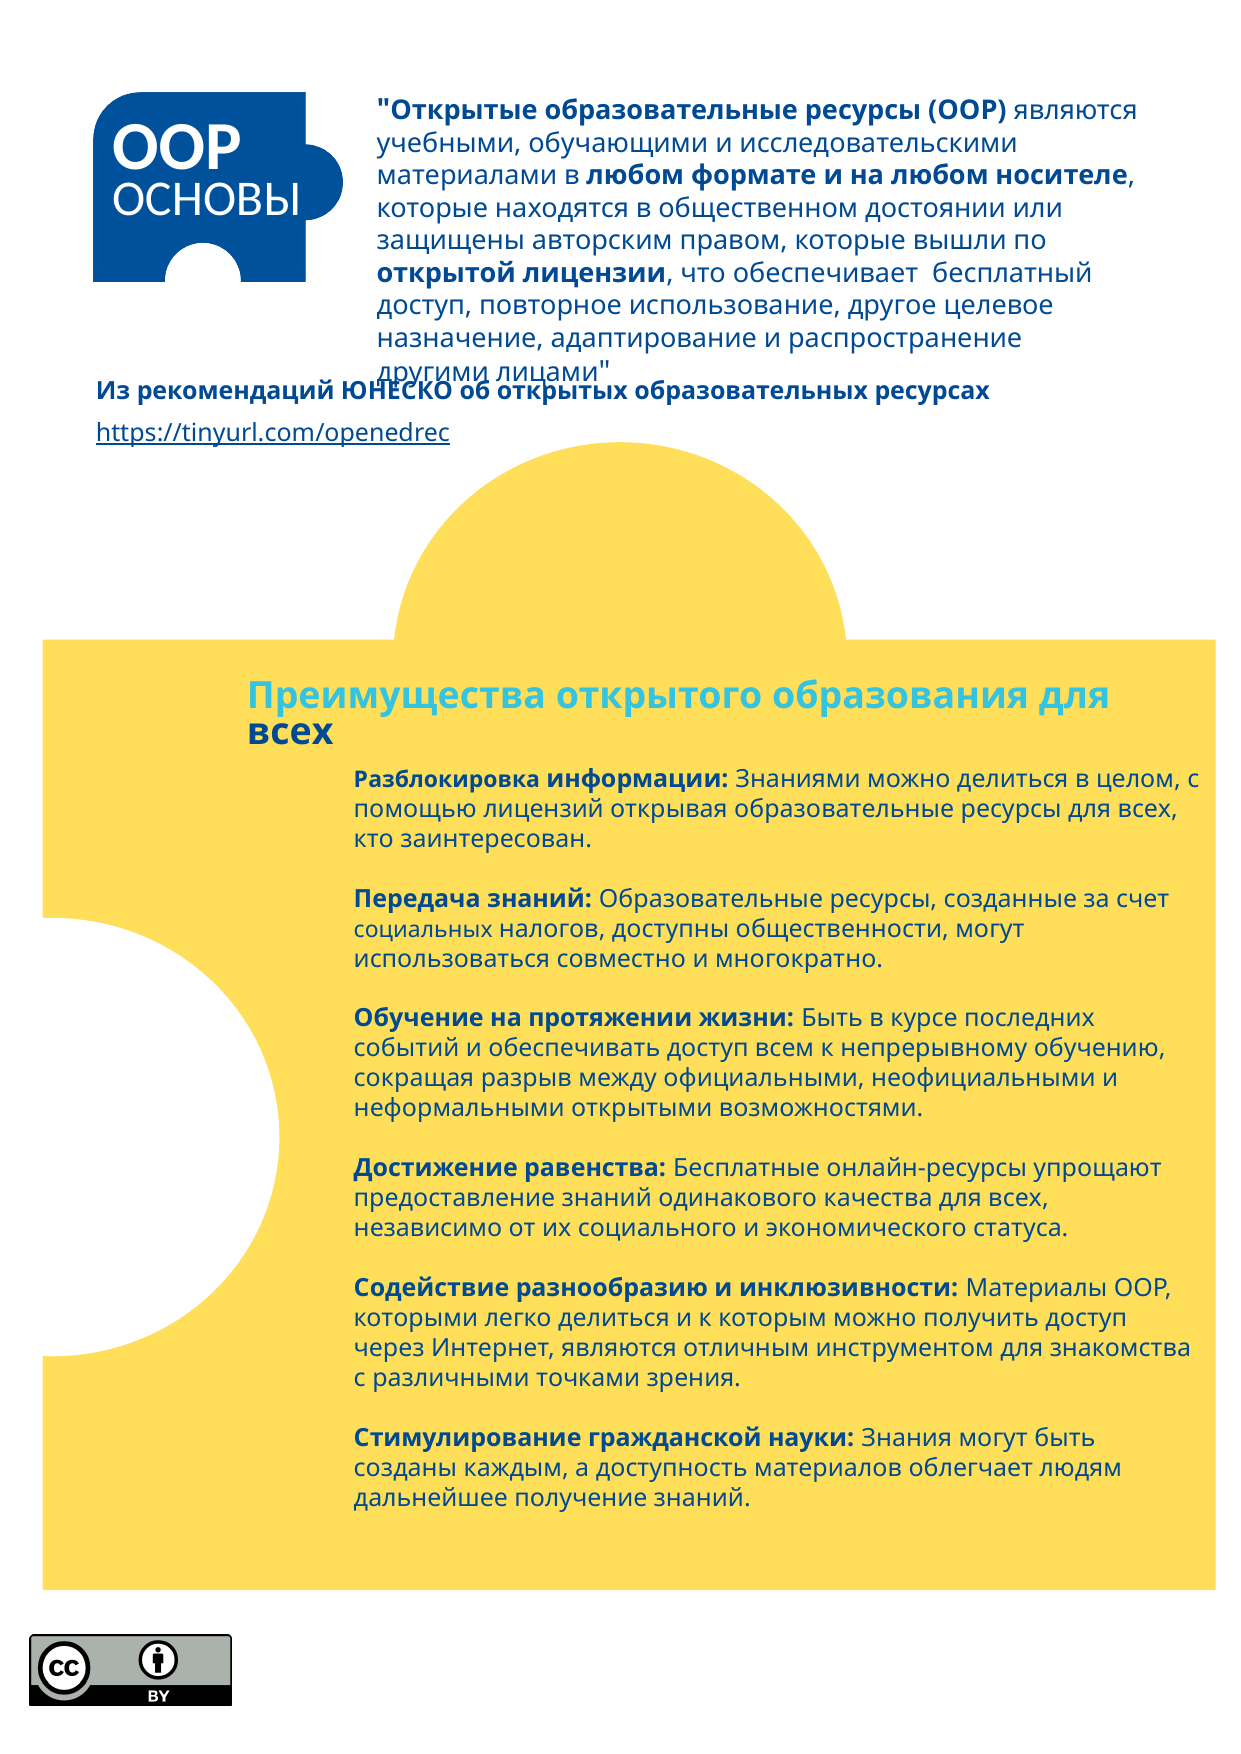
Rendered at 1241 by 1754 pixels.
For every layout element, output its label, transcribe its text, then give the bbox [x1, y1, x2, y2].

picture [93, 92, 343, 282]
picture [29, 1634, 233, 1706]
text_box [393, 460, 848, 664]
text_box Из рекомендаций ЮНЕСКО об открытых образовательных ресурсах https://tinyurl.com/openedrec [80, 372, 1241, 460]
text_box [42, 639, 1216, 1591]
text_box [0, 917, 280, 1357]
text_box "Открытые образовательные ресурсы (OOР) являются учебными, обучающими и исследовательскими материалами в любом формате и на любом носителе, которые находятся в общественном достоянии или защищены авторским правом, которые вышли по открытой лицензии, что обеспечивает бесплатный доступ, повторное использование, другое целевое назначение, адаптирование и распространение другими лицами" [361, 75, 1156, 372]
text_box Разблокировка информации: Знаниями можно делиться в целом, с помощью лицензий открывая образовательные ресурсы для всех, кто заинтересован. Передача знаний: Образовательные ресурсы, созданные за счет социальных налогов, доступны общественности, могут использоваться совместно и многократно. Обучение на протяжении жизни: Быть в курсе последних событий и обеспечивать доступ всем к непрерывному обучению, сокращая разрыв между официальными, неофициальными и неформальными открытыми возможностями. Достижение равенства: Бесплатные онлайн-ресурсы упрощают предоставление знаний одинакового качества для всех, независимо от их социального и экономического статуса. Содействие разнообразию и инклюзивности: Материалы ООР, которыми легко делиться и к которым можно получить доступ через Интернет, являются отличным инструментом для знакомства с различными точками зрения. Стимулирование гражданской науки: Знания могут быть созданы каждым, а доступность материалов облегчает людям дальнейшее получение знаний. [338, 720, 1216, 1526]
text_box Преимущества открытого образования для всех [231, 664, 1199, 804]
text_box [29, 29, 1216, 640]
